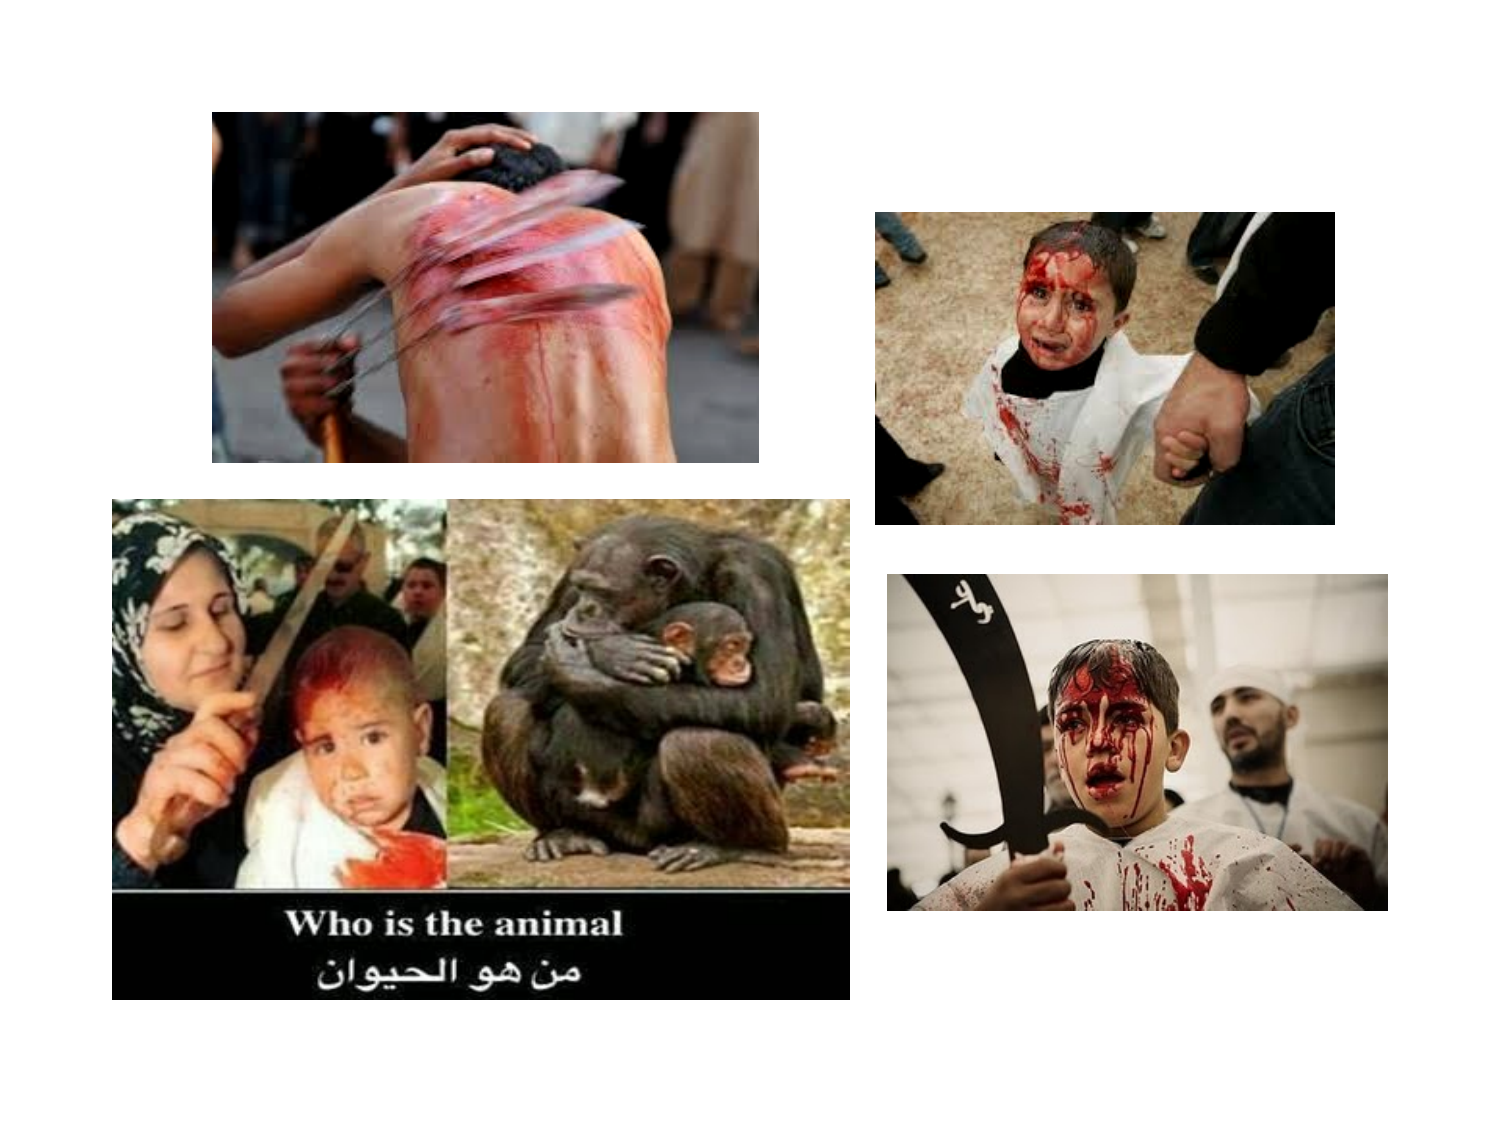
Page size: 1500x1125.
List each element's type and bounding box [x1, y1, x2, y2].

picture [874, 212, 1335, 526]
picture [887, 574, 1388, 912]
picture [212, 112, 760, 463]
picture [112, 499, 851, 1001]
